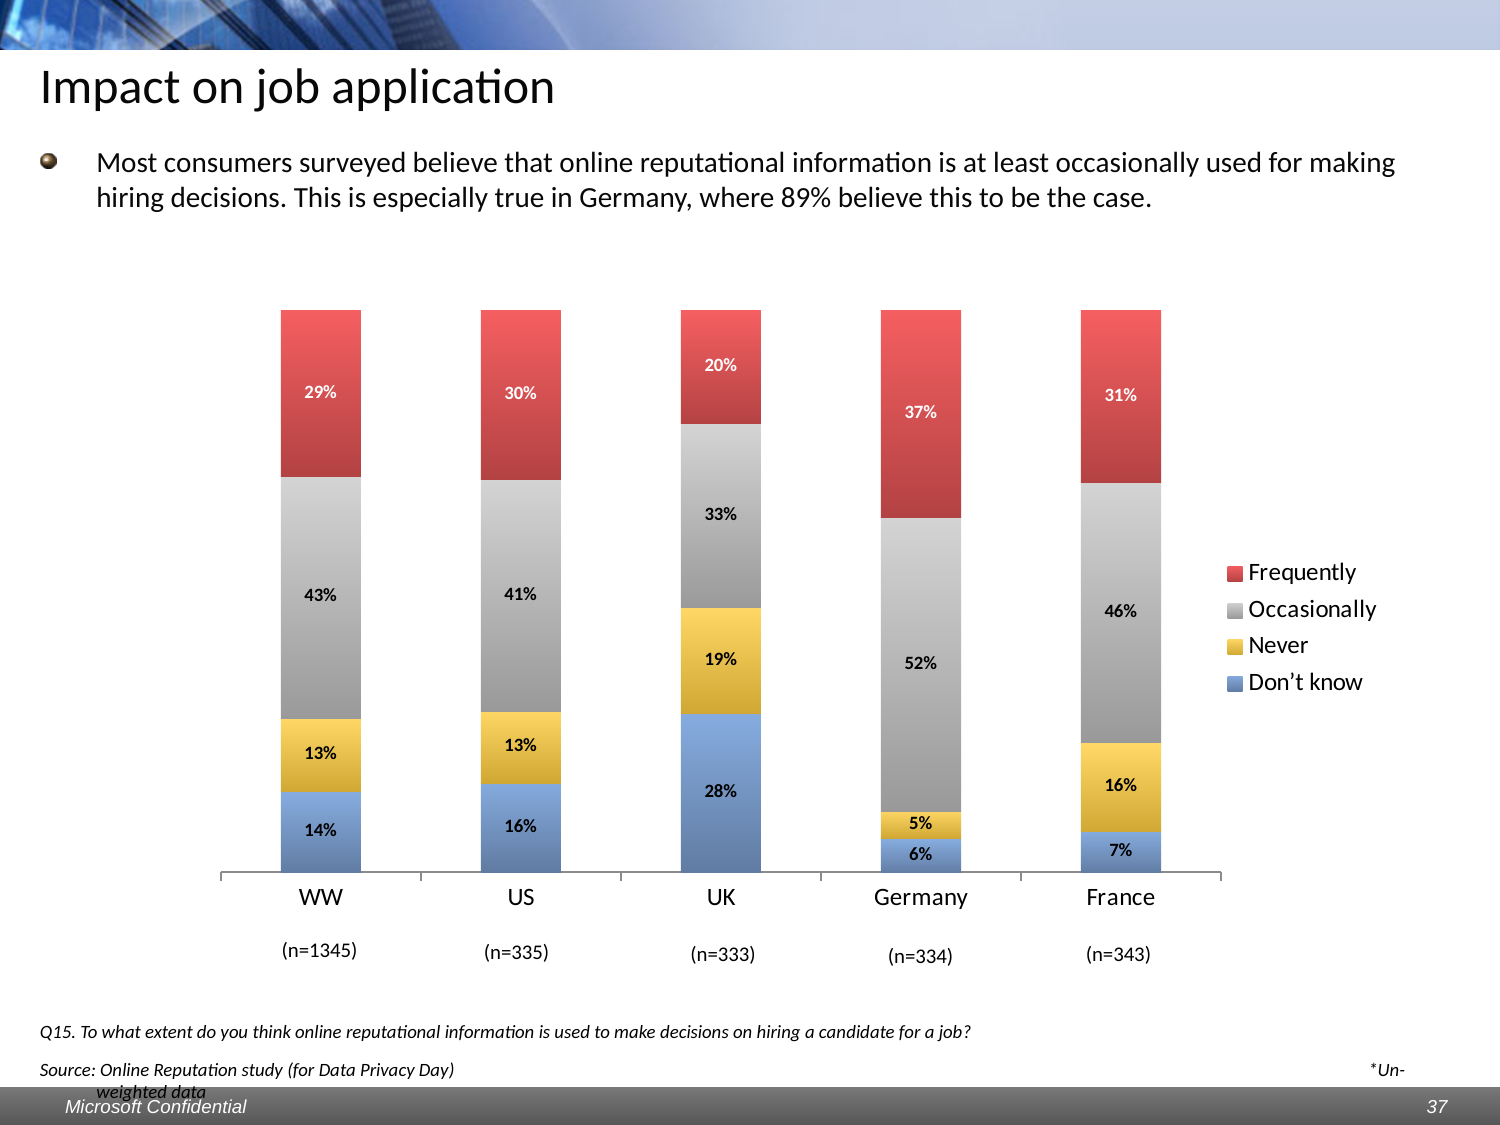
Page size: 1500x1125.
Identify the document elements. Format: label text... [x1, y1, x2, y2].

list Q15. To what extent do you think online reputational information is used to make decisions on hiring a candidate for a job? [24, 1012, 1475, 1050]
list Source: Online Reputation study (for Data Privacy Day) *Un-weighted data [24, 1050, 1475, 1088]
picture [39, 152, 57, 169]
title Impact on job application [24, 52, 1475, 115]
list Most consumers surveyed believe that online reputational information is at least occasionally used for making hiring decisions. This is especially true in Germany, where 89% believe this to be the case. [24, 135, 1475, 330]
chart [164, 289, 1411, 970]
picture [0, 0, 1500, 51]
